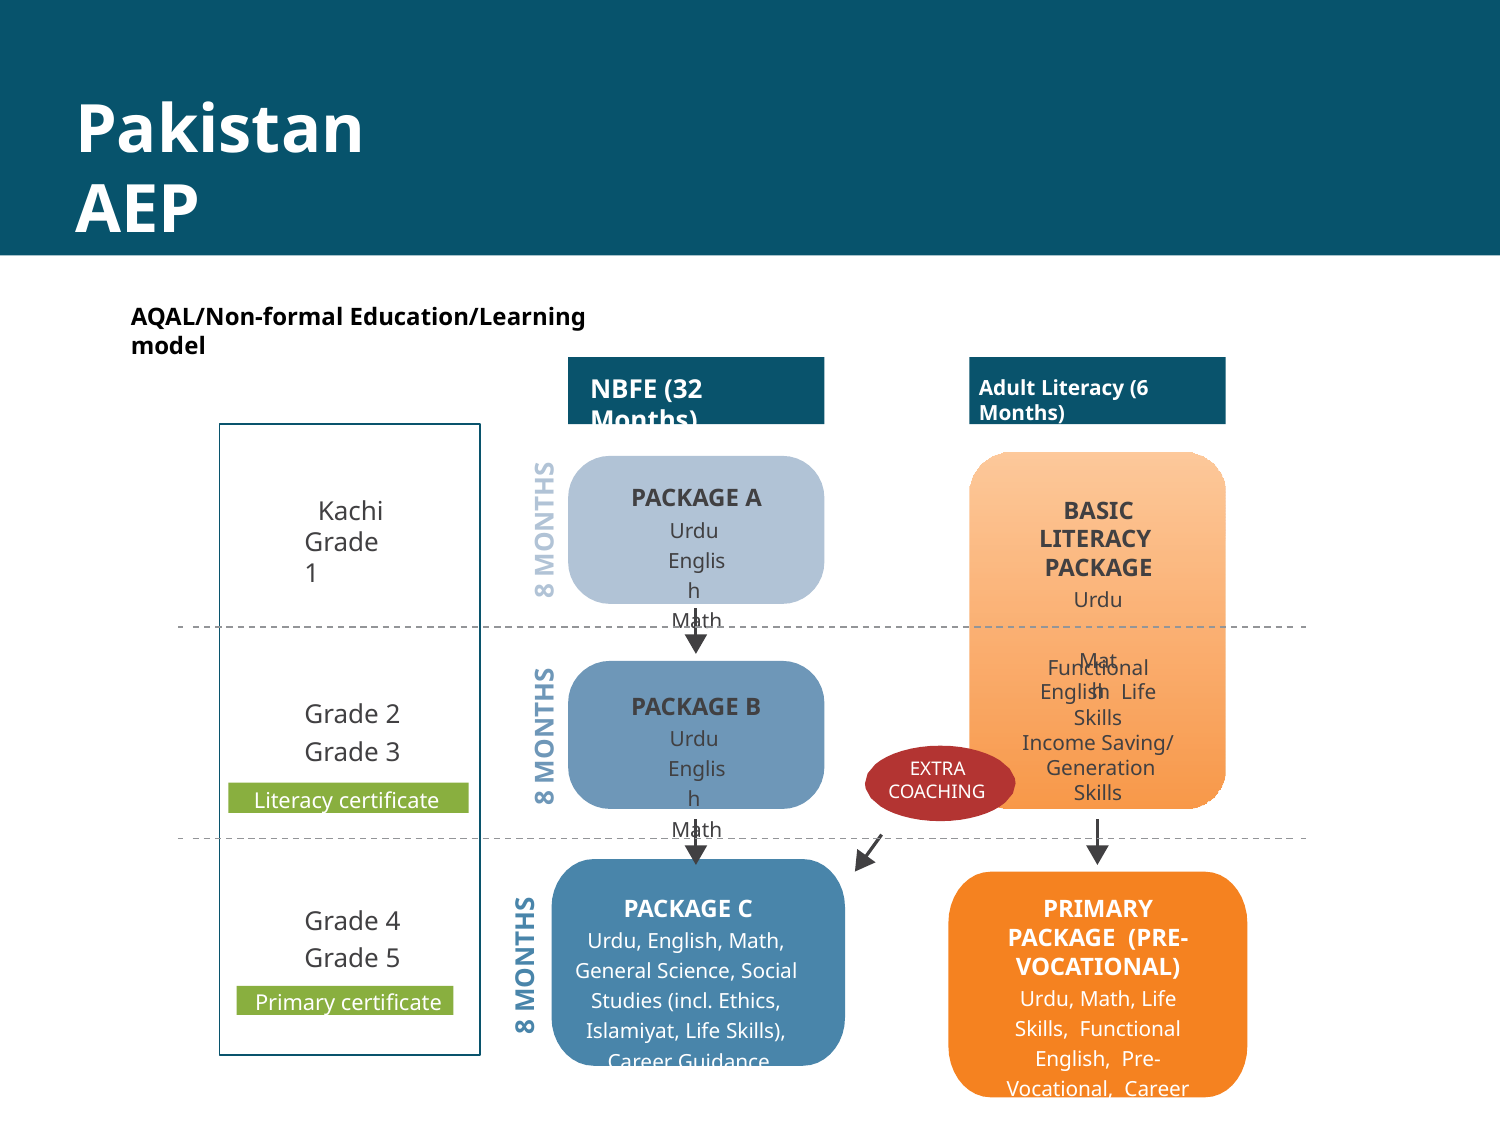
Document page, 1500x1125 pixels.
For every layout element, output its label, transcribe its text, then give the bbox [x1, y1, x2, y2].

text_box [128, 298, 1307, 1098]
title Pakistan AEP [72, 83, 469, 274]
